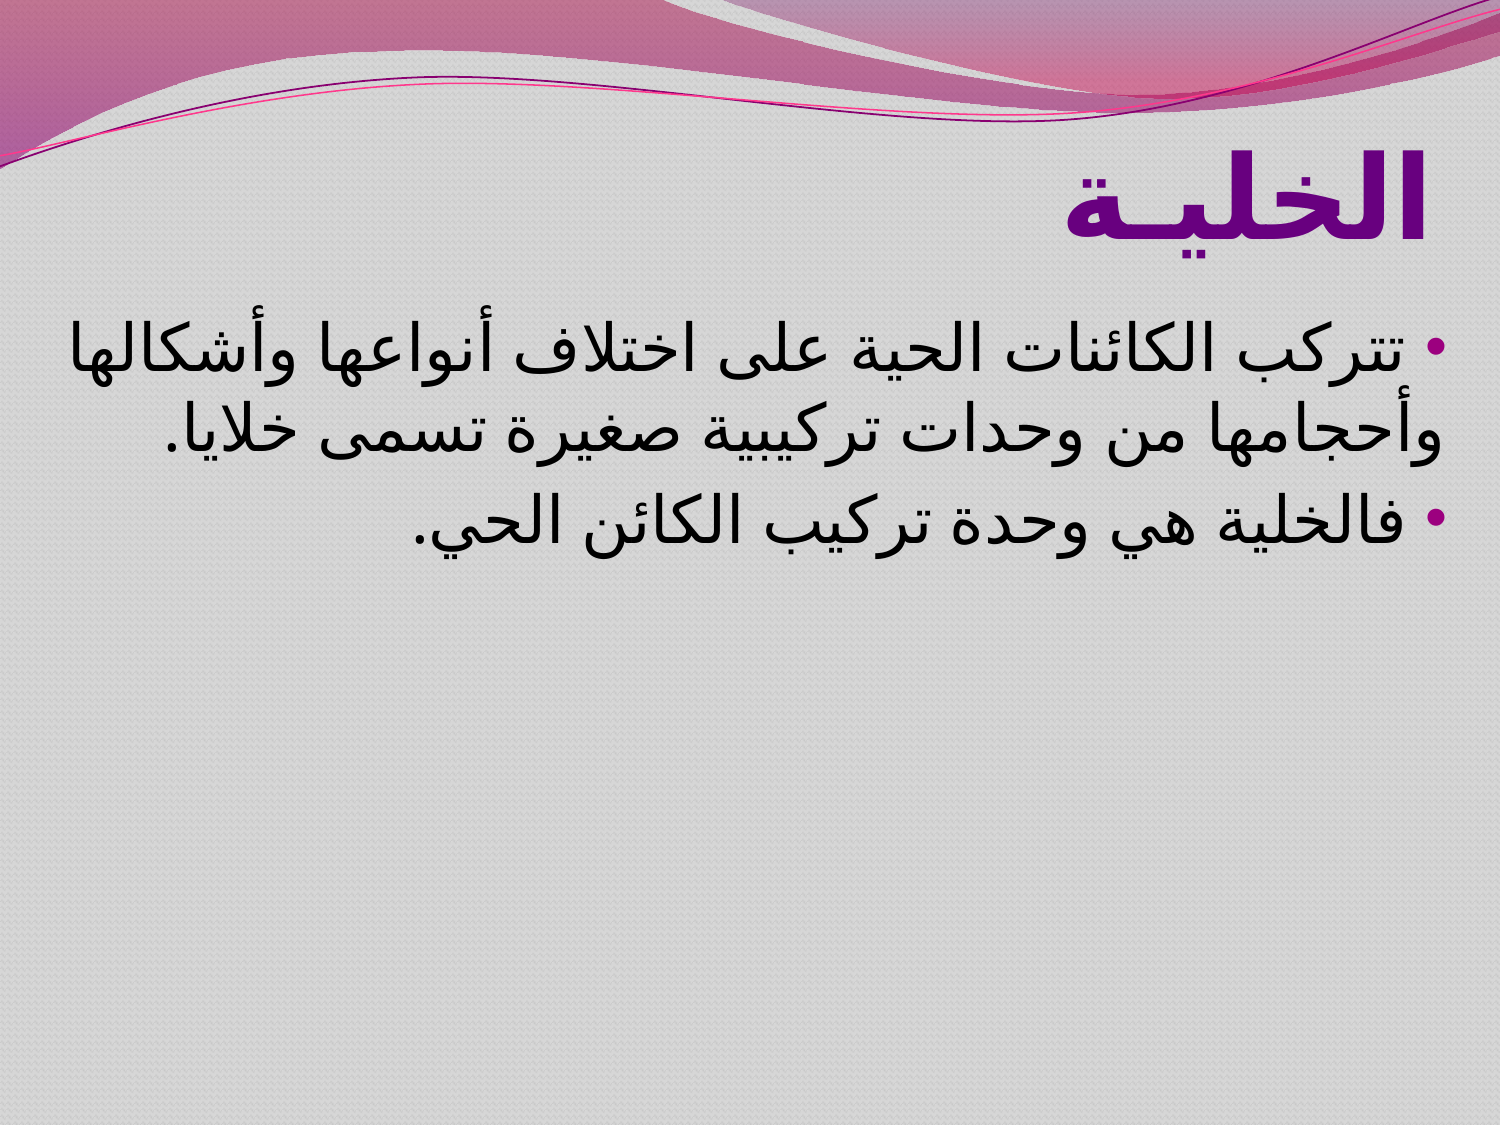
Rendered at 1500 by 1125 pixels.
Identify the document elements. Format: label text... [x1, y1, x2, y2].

title الخليـة [112, 99, 1438, 263]
subtitle تتركب الكائنات الحية على اختلاف أنواعها وأشكالها وأحجامها من وحدات تركيبية صغيرة تسمى خلايا. فالخلية هي وحدة تركيب الكائن الحي. [50, 298, 1450, 575]
